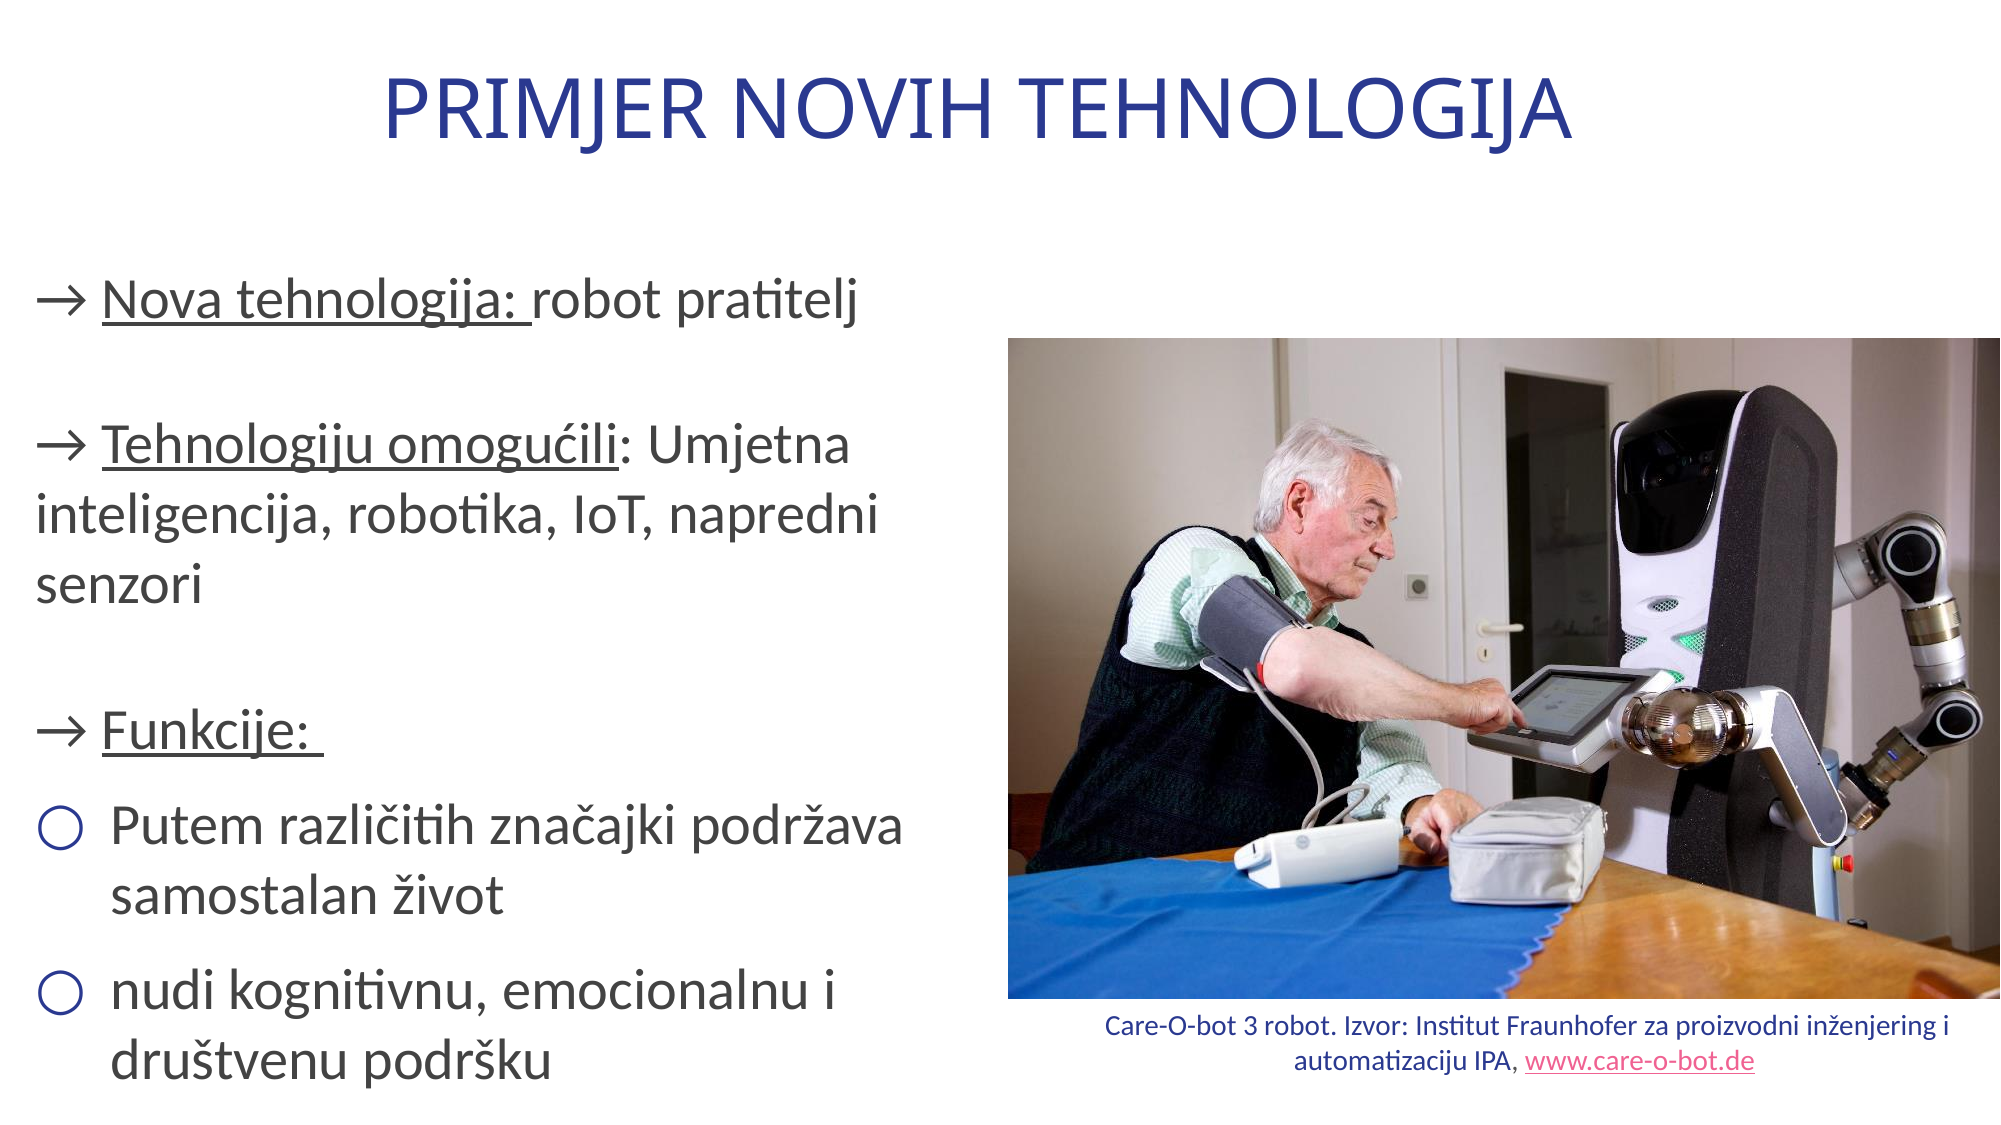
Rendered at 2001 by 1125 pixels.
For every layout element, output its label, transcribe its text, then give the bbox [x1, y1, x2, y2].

picture [1008, 338, 2000, 1000]
text_box Care-O-bot 3 robot. Izvor: Institut Fraunhofer za proizvodni inženjering i automatizaciju IPA, www.care-o-bot.de [1075, 1008, 1980, 1084]
list → Nova tehnologija: robot pratitelj → Tehnologiju omogućili: Umjetna inteligencija, robotika, IoT, napredni senzori → Funkcije: Putem različitih značajki podržava samostalan život nudi kognitivnu, emocionalnu i društvenu podršku [0, 252, 1076, 980]
title PRIMJER NOVIH TEHNOLOGIJA [152, 50, 1803, 173]
